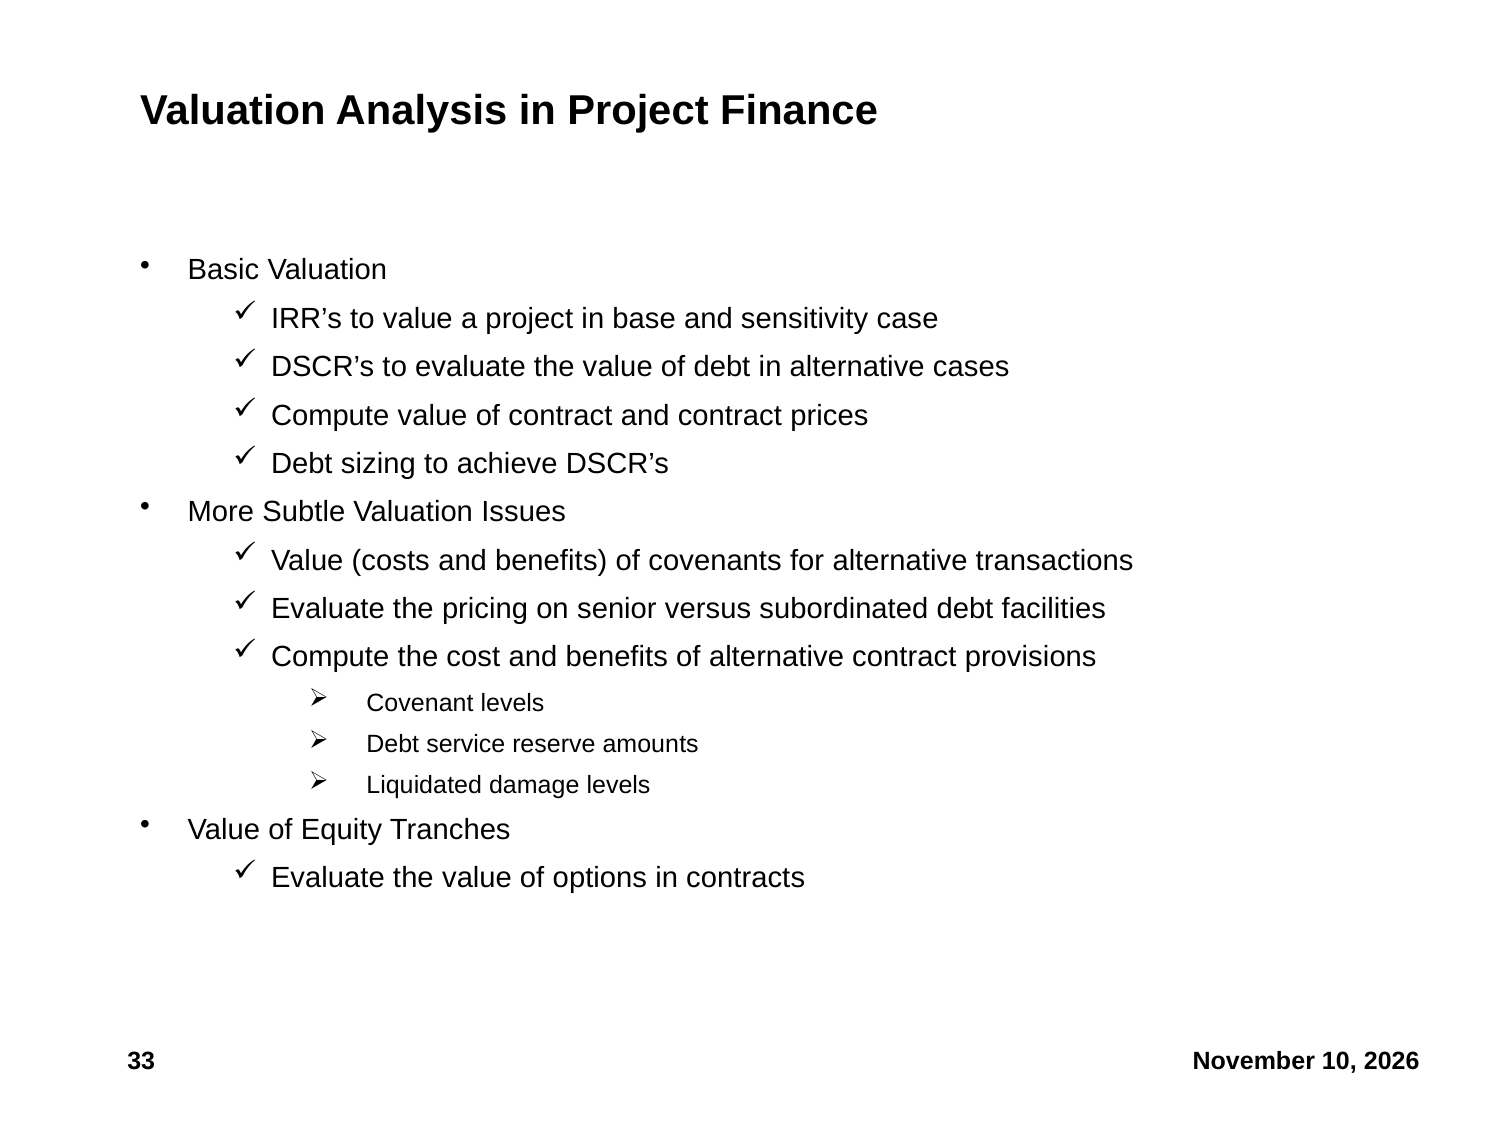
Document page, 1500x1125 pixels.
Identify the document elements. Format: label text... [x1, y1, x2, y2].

list Basic Valuation IRR’s to value a project in base and sensitivity case DSCR’s to evaluate the value of debt in alternative cases Compute value of contract and contract prices Debt sizing to achieve DSCR’s More Subtle Valuation Issues Value (costs and benefits) of covenants for alternative transactions Evaluate the pricing on senior versus subordinated debt facilities Compute the cost and benefits of alternative contract provisions Covenant levels Debt service reserve amounts Liquidated damage levels Value of Equity Tranches Evaluate the value of options in contracts [124, 249, 1413, 1001]
title Valuation Analysis in Project Finance [124, 74, 1376, 226]
